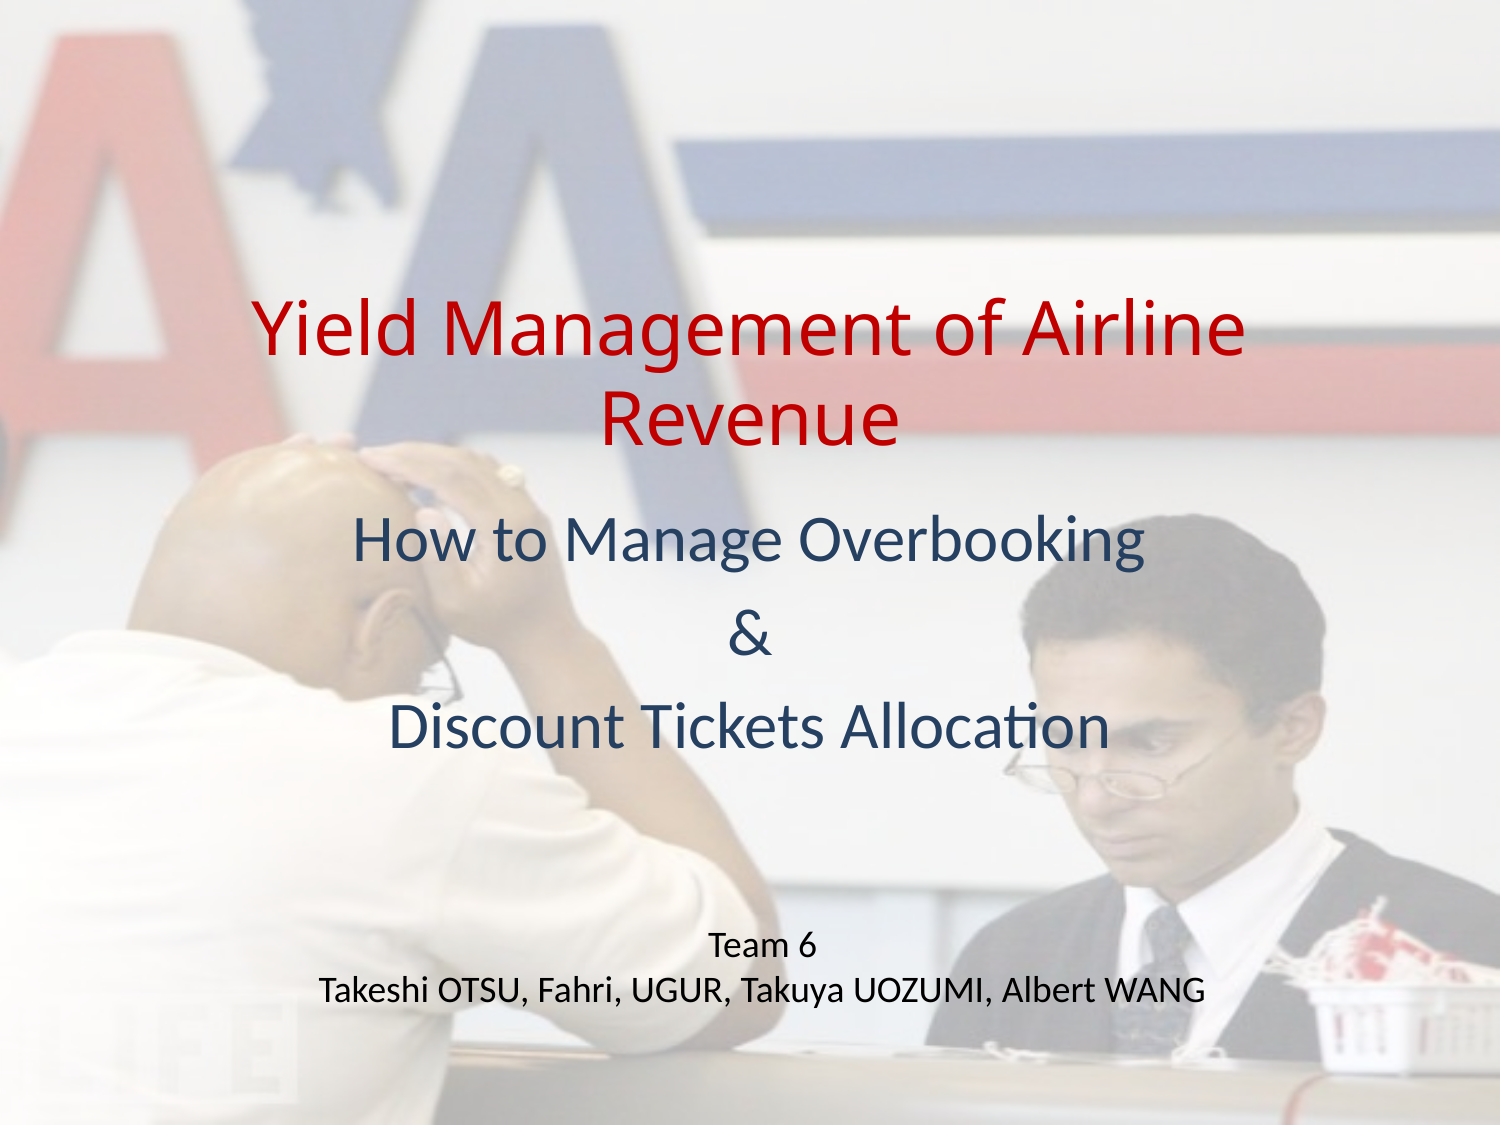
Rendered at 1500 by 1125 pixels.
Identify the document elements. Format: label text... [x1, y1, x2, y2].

title Yield Management of Airline Revenue [112, 249, 1388, 492]
subtitle How to Manage Overbooking & Discount Tickets Allocation [225, 487, 1275, 775]
text_box Team 6 Takeshi OTSU, Fahri, UGUR, Takuya UOZUMI, Albert WANG [303, 912, 1222, 1018]
